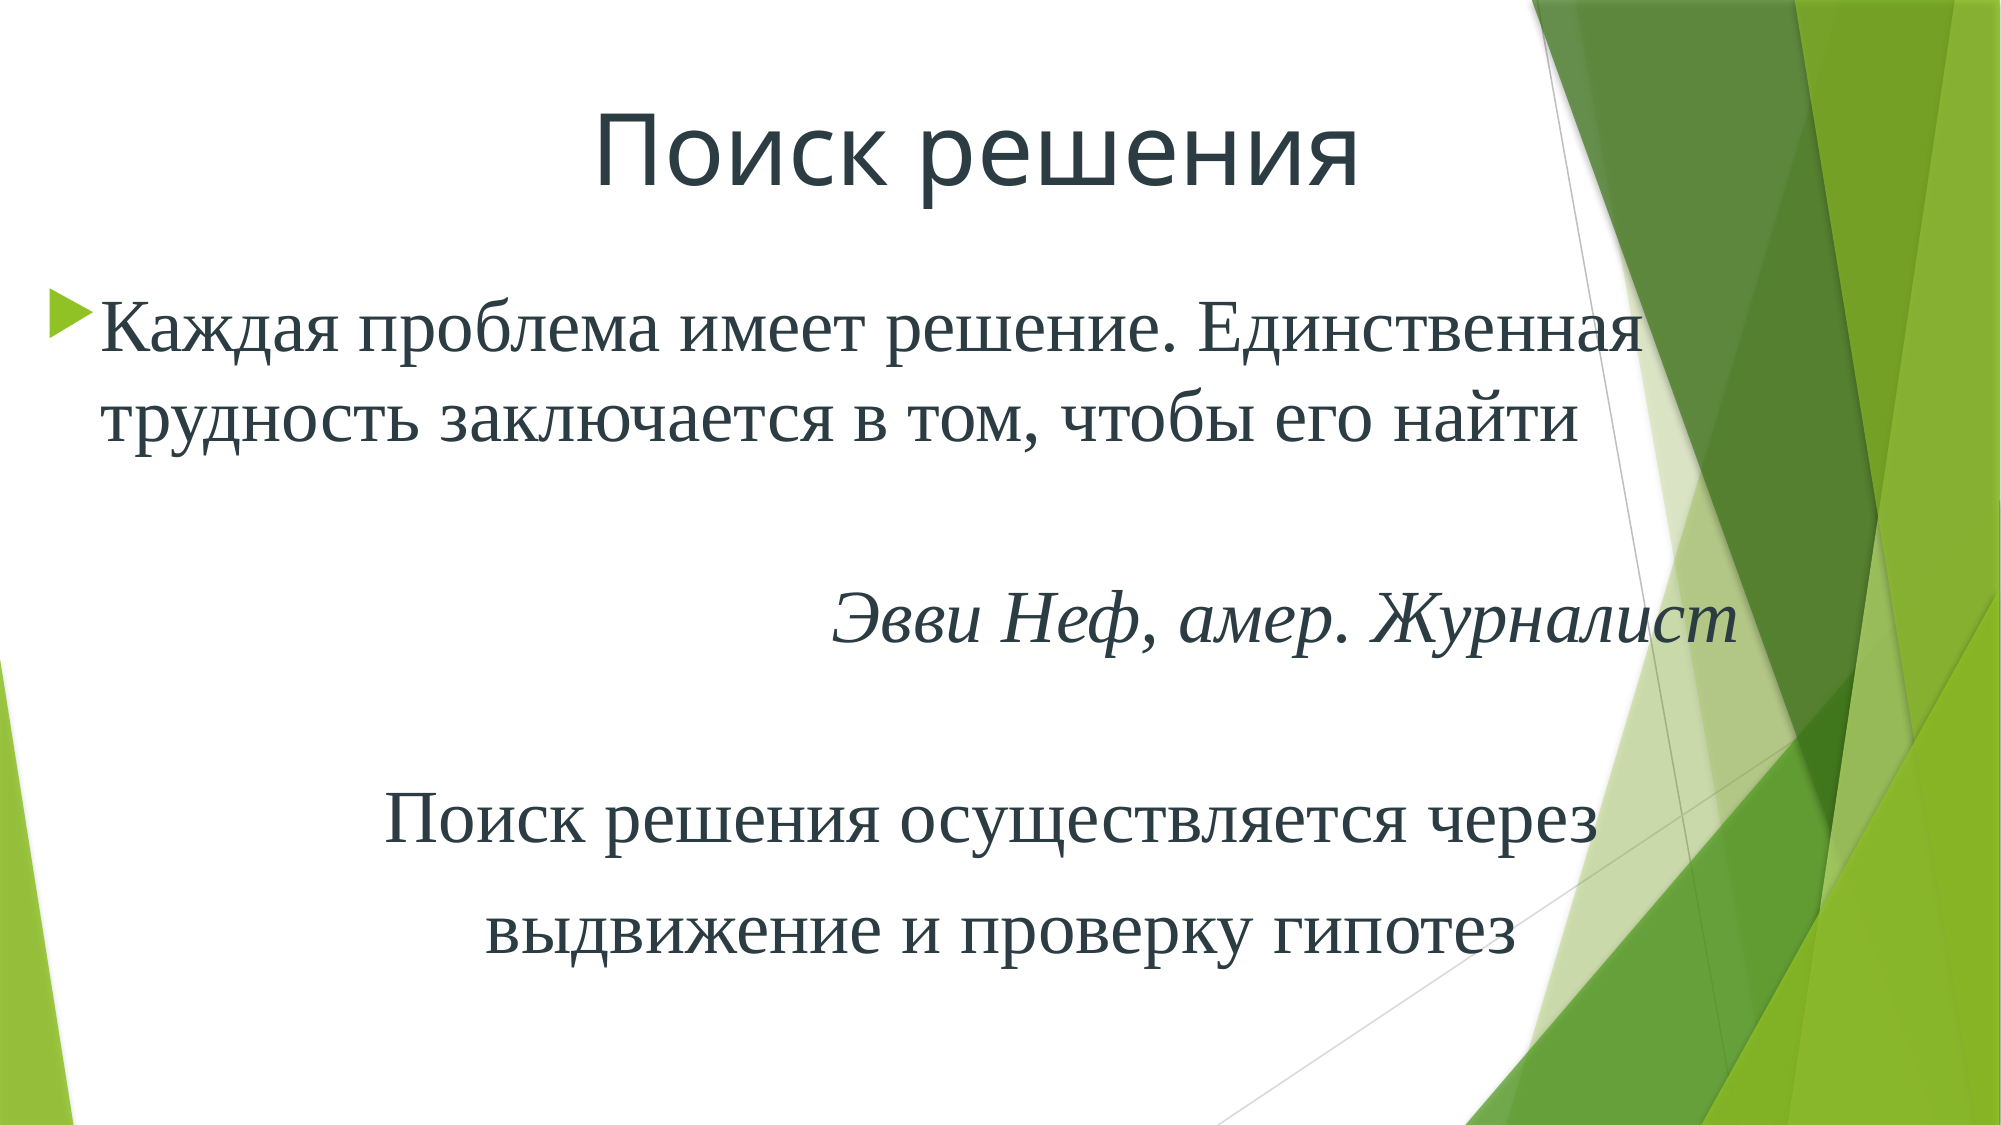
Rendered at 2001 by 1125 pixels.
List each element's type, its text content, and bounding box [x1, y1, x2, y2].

list Каждая проблема имеет решение. Единственная трудность заключается в том, чтобы его найти Эвви Неф, амер. Журналист Поиск решения осуществляется через выдвижение и проверку гипотез [29, 268, 1957, 1100]
title Поиск решения [285, 77, 1696, 249]
